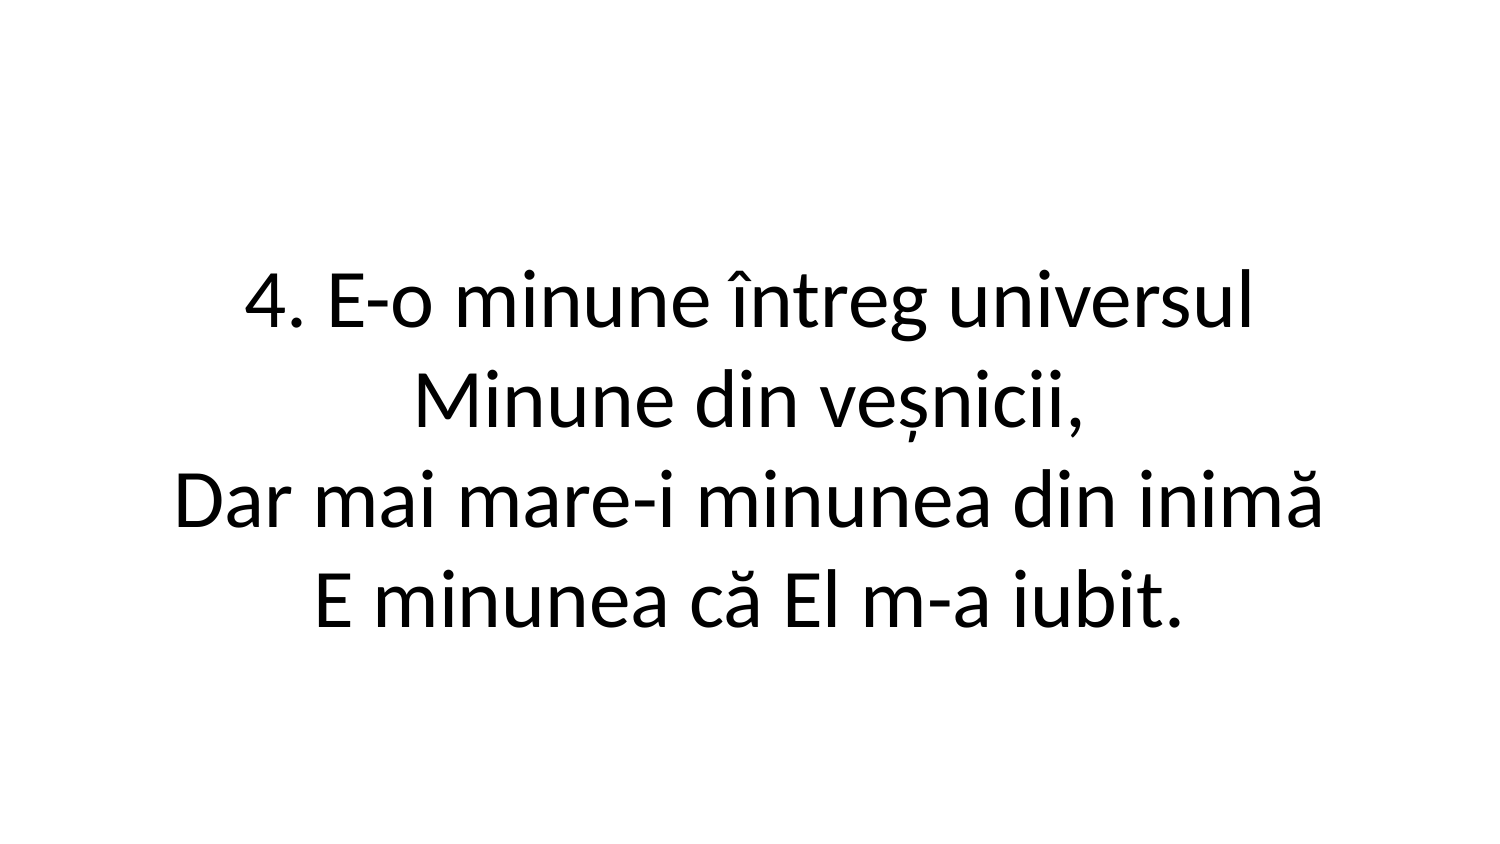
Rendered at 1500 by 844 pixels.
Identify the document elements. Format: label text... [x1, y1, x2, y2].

text_box 4. E-o minune întreg universul Minune din veșnicii, Dar mai mare-i minunea din inimă E minunea că El m-a iubit. [158, 192, 1342, 652]
